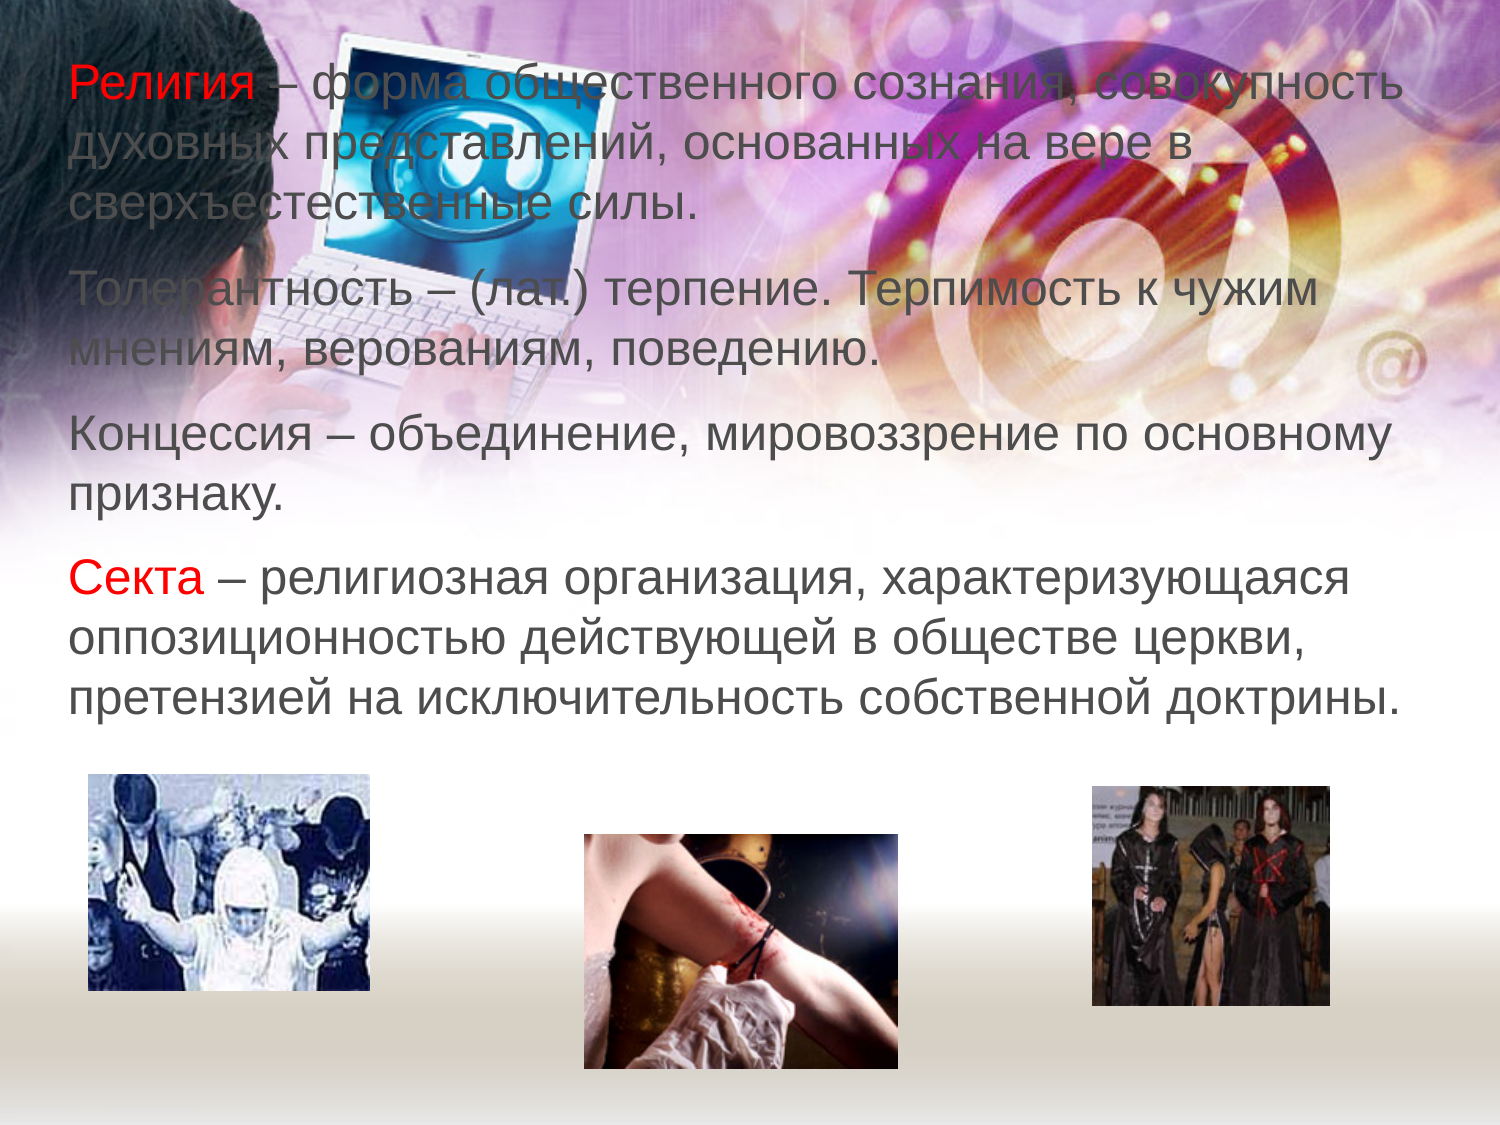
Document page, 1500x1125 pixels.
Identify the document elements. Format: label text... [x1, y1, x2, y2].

picture [0, 0, 1500, 1069]
text_box Религия – форма общественного сознания, совокупность духовных представлений, основанных на вере в сверхъестественные силы. Толерантность – (лат.) терпение. Терпимость к чужим мнениям, верованиям, поведению. Концессия – объединение, мировоззрение по основному признаку. Секта – религиозная организация, характеризующаяся оппозиционностью действующей в обществе церкви, претензией на исключительность собственной доктрины. [53, 42, 1459, 733]
